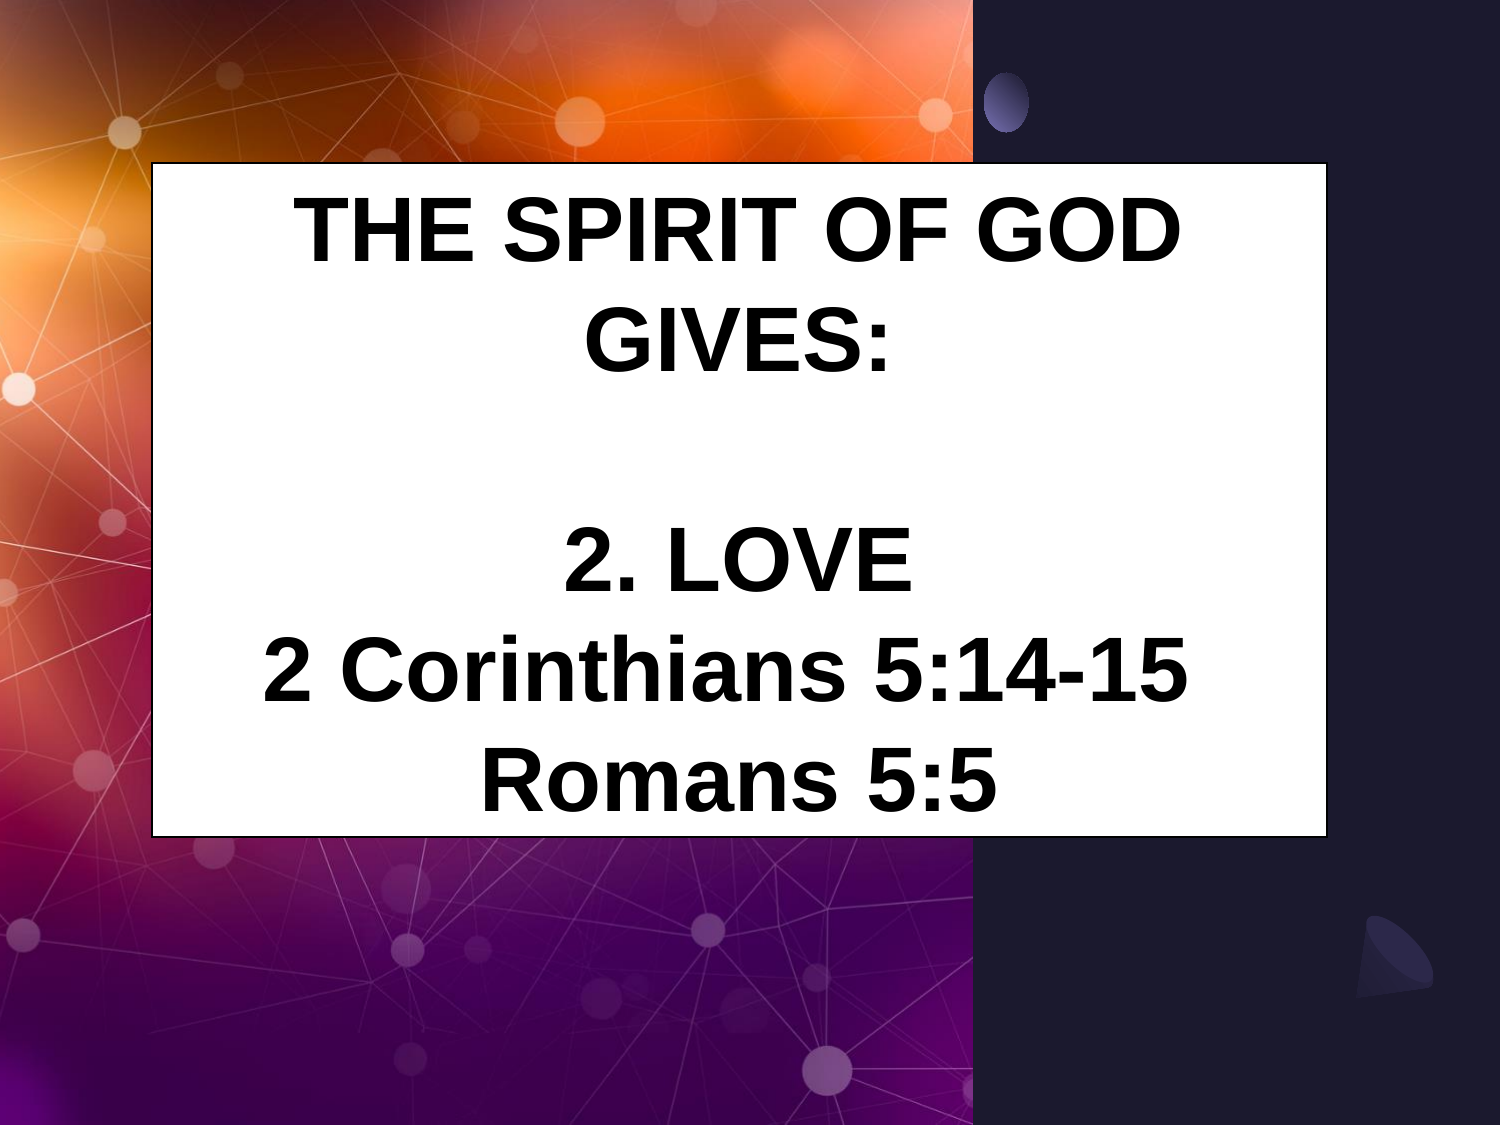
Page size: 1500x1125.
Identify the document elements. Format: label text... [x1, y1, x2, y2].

picture [0, 0, 973, 1125]
text_box THE SPIRIT OF GOD GIVES: 2. LOVE 2 Corinthians 5:14-15 Romans 5:5 [973, 162, 1328, 838]
